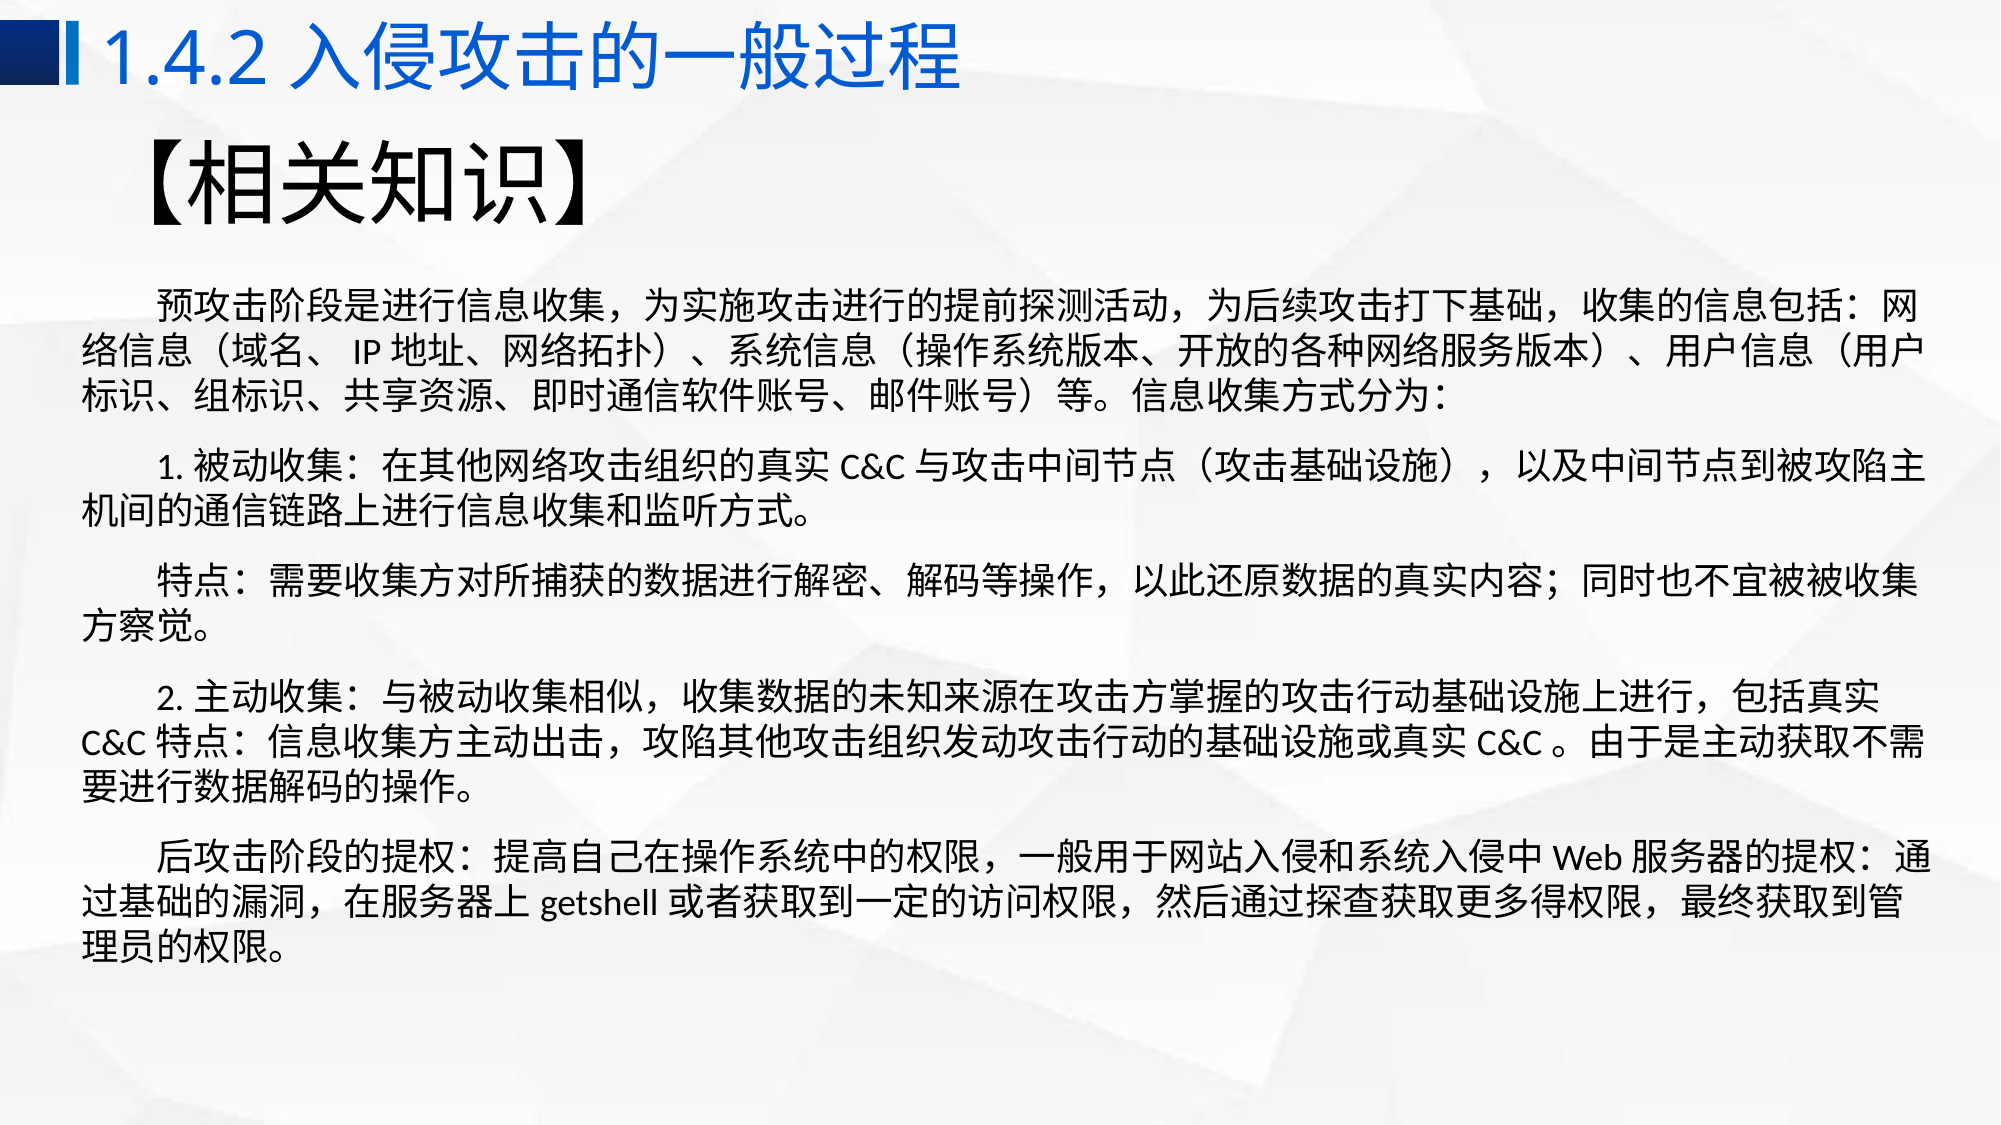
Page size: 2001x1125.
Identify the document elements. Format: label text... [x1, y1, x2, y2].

text_box [66, 20, 79, 85]
title 【相关知识】 [78, 117, 712, 259]
picture [0, 0, 2001, 1125]
text_box 预攻击阶段是进行信息收集，为实施攻击进行的提前探测活动，为后续攻击打下基础，收集的信息包括：网络信息（域名、IP地址、网络拓扑）、系统信息（操作系统版本、开放的各种网络服务版本）、用户信息（用户标识、组标识、共享资源、即时通信软件账号、邮件账号）等。信息收集方式分为： 1.被动收集：在其他网络攻击组织的真实C&C与攻击中间节点（攻击基础设施），以及中间节点到被攻陷主机间的通信链路上进行信息收集和监听方式。 特点：需要收集方对所捕获的数据进行解密、解码等操作，以此还原数据的真实内容；同时也不宜被被收集方察觉。 2.主动收集：与被动收集相似，收集数据的未知来源在攻击方掌握的攻击行动基础设施上进行，包括真实C&C特点：信息收集方主动出击，攻陷其他攻击组织发动攻击行动的基础设施或真实C&C。由于是主动获取不需要进行数据解码的操作。 后攻击阶段的提权：提高自己在操作系统中的权限，一般用于网站入侵和系统入侵中Web服务器的提权：通过基础的漏洞，在服务器上getshell或者获取到一定的访问权限，然后通过探查获取更多得权限，最终获取到管理员的权限。 [66, 274, 1949, 975]
text_box 1.4.2入侵攻击的一般过程 [85, 9, 1441, 101]
text_box [0, 20, 60, 85]
